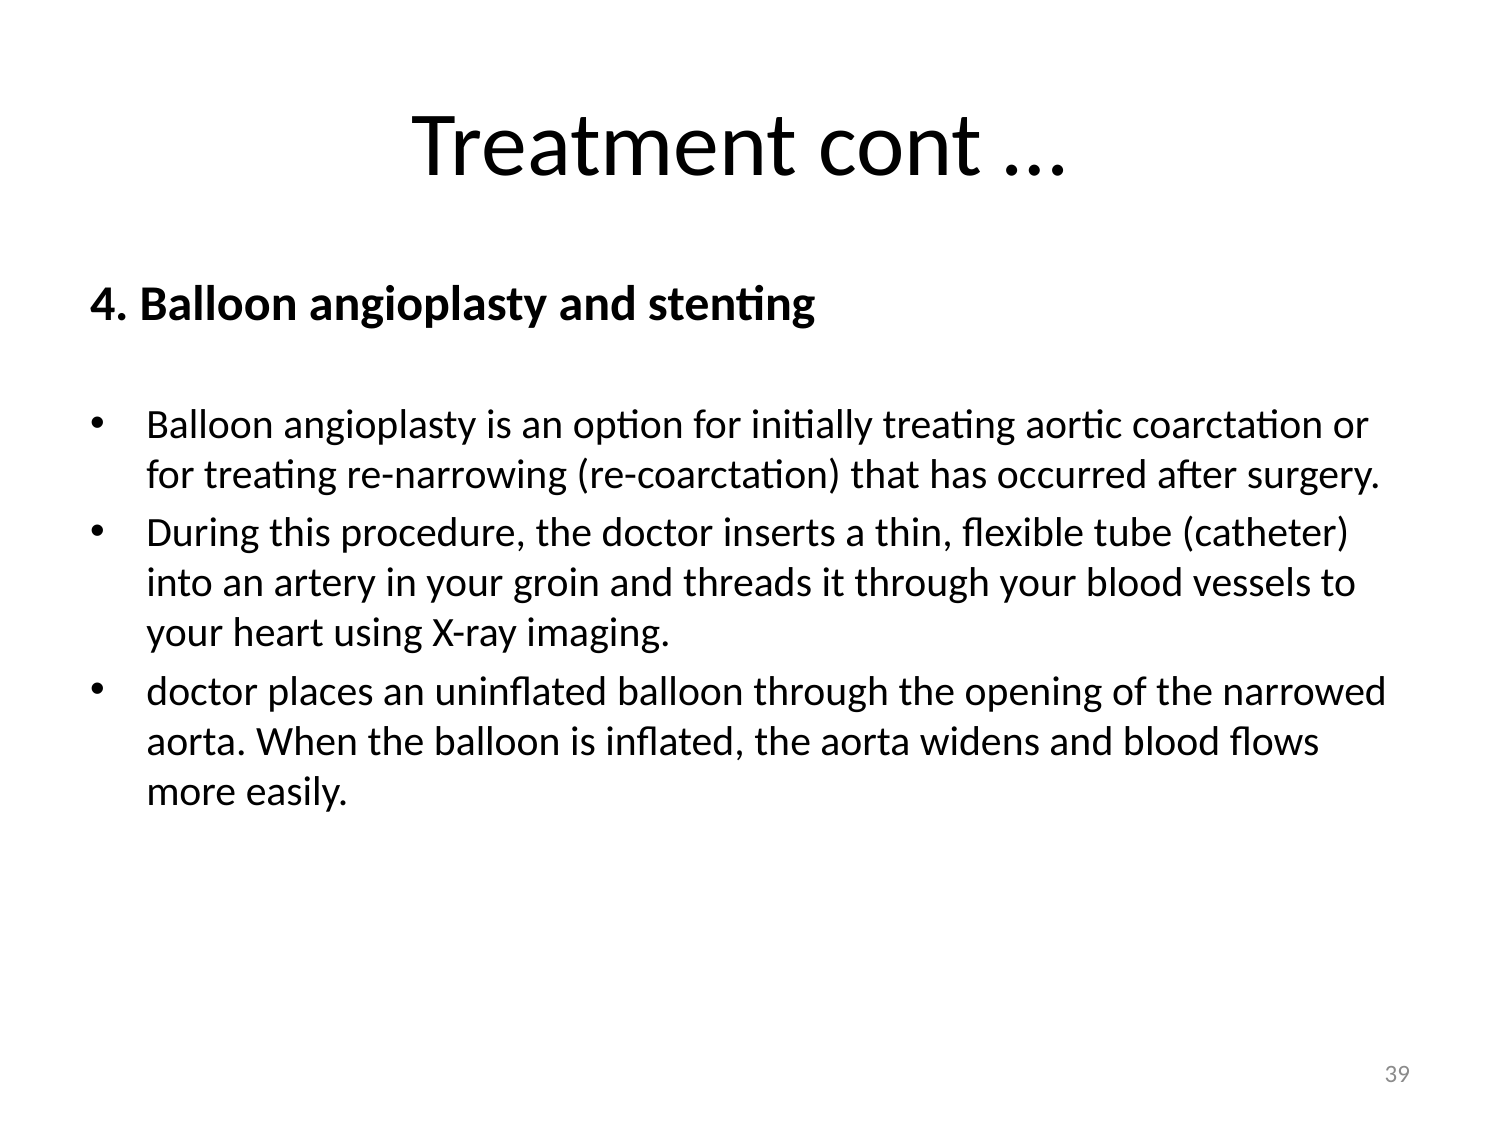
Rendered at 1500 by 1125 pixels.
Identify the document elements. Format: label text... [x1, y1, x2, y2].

list 4. Balloon angioplasty and stenting Balloon angioplasty is an option for initially treating aortic coarctation or for treating re-narrowing (re-coarctation) that has occurred after surgery. During this procedure, the doctor inserts a thin, flexible tube (catheter) into an artery in your groin and threads it through your blood vessels to your heart using X-ray imaging. doctor places an uninflated balloon through the opening of the narrowed aorta. When the balloon is inflated, the aorta widens and blood flows more easily. [75, 262, 1425, 1005]
slide_number 39 [1074, 1042, 1425, 1103]
title Treatment cont … [75, 45, 1425, 233]
